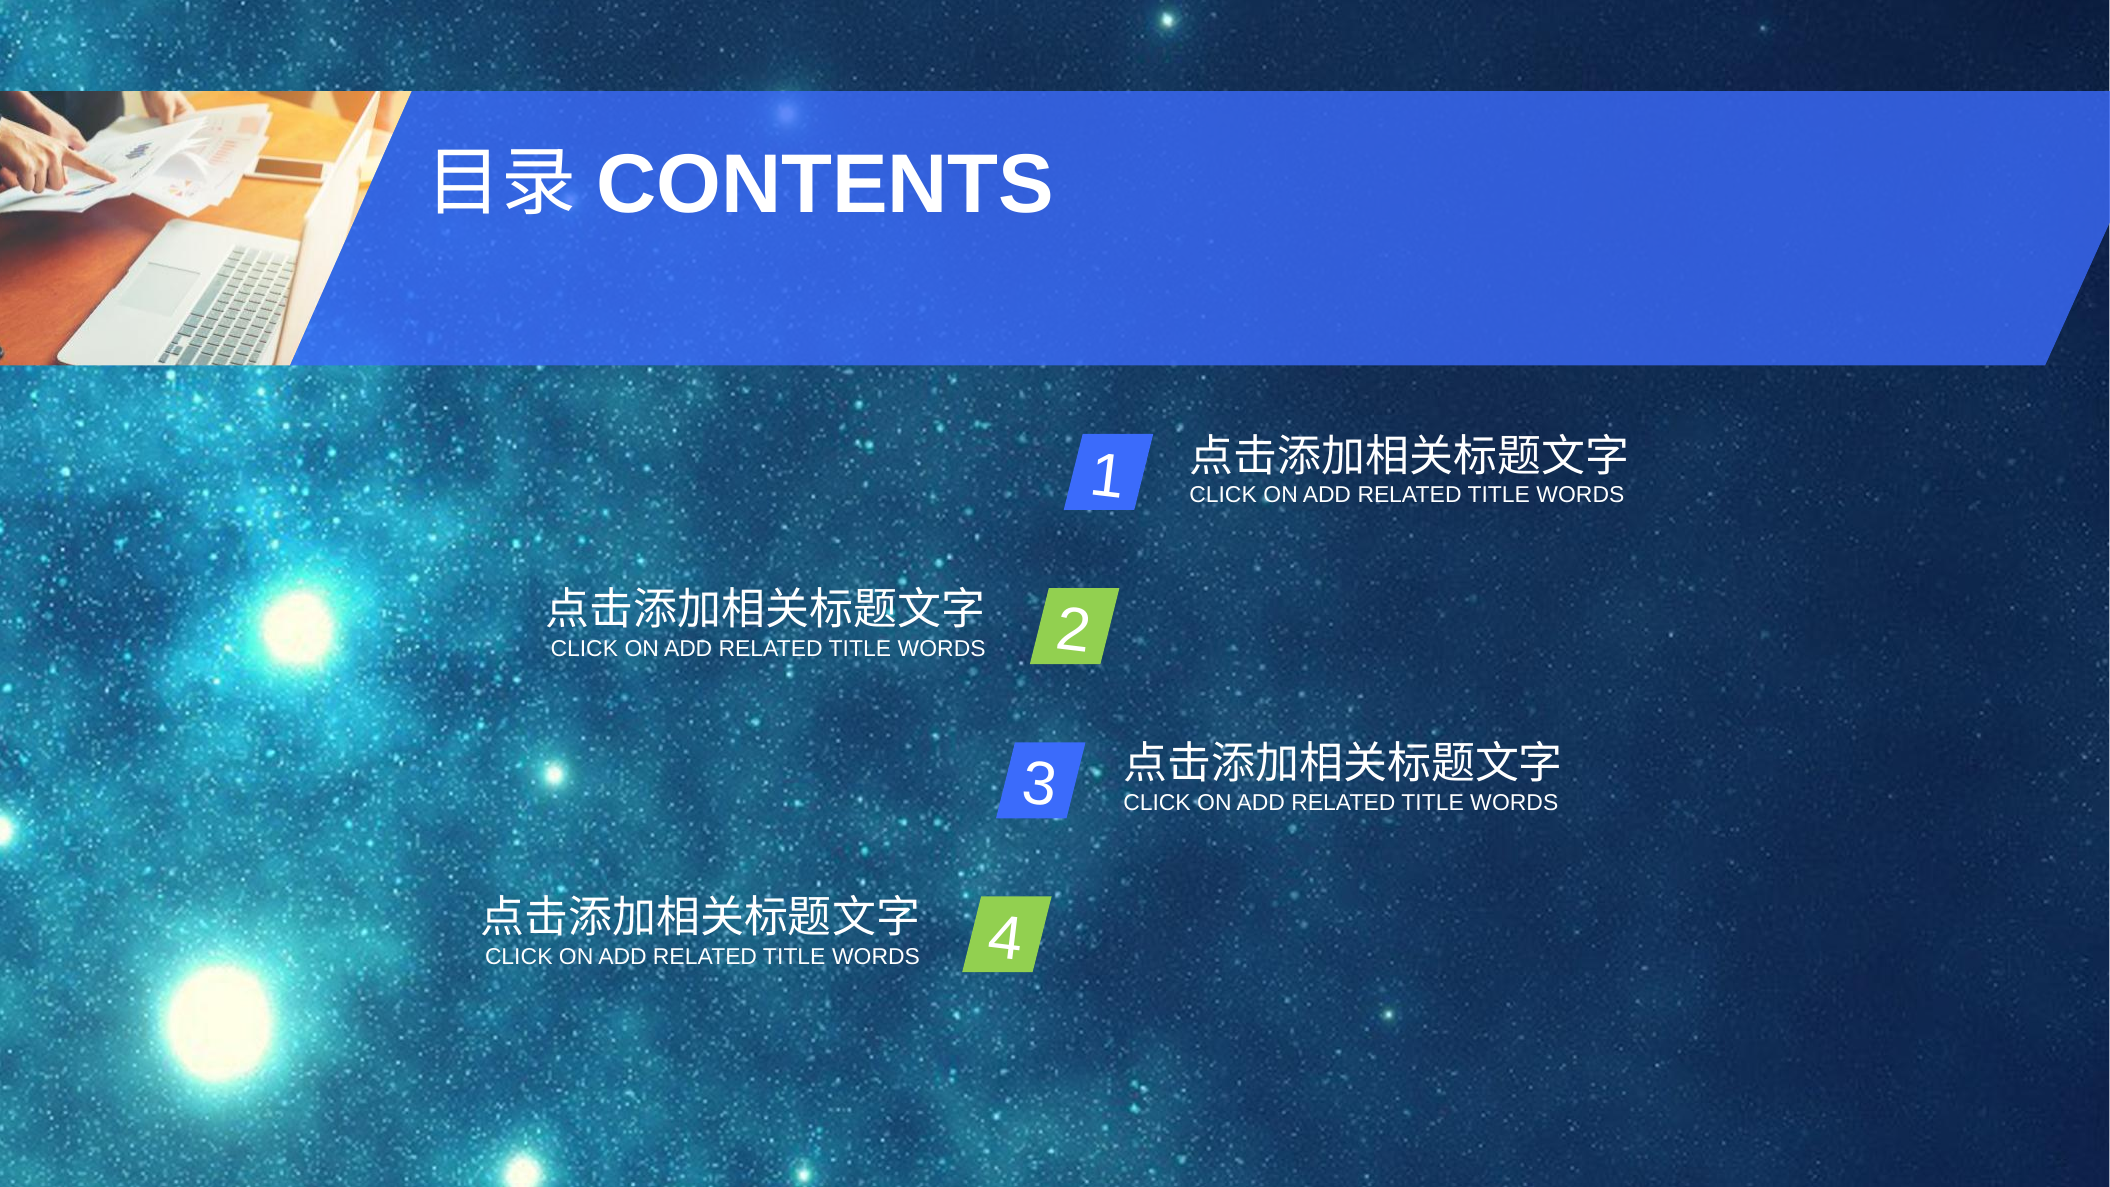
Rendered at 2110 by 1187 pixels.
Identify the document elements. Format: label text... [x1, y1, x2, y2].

text_box 1 [1063, 433, 1154, 511]
text_box 点击添加相关标题文字 CLICK ON ADD RELATED TITLE WORDS [1189, 427, 1673, 508]
text_box 2 [1029, 588, 1120, 665]
text_box CONTENTS [596, 128, 1055, 229]
text_box 目录 [408, 126, 595, 232]
picture [0, 227, 2110, 1187]
text_box 点击添加相关标题文字 CLICK ON ADD RELATED TITLE WORDS [450, 888, 921, 970]
text_box 3 [996, 742, 1086, 819]
text_box [291, 89, 2110, 367]
text_box 点击添加相关标题文字 CLICK ON ADD RELATED TITLE WORDS [515, 580, 986, 662]
text_box 点击添加相关标题文字 CLICK ON ADD RELATED TITLE WORDS [1123, 734, 1607, 815]
picture [0, 0, 2110, 89]
text_box 4 [962, 896, 1052, 973]
text_box [0, 89, 414, 367]
